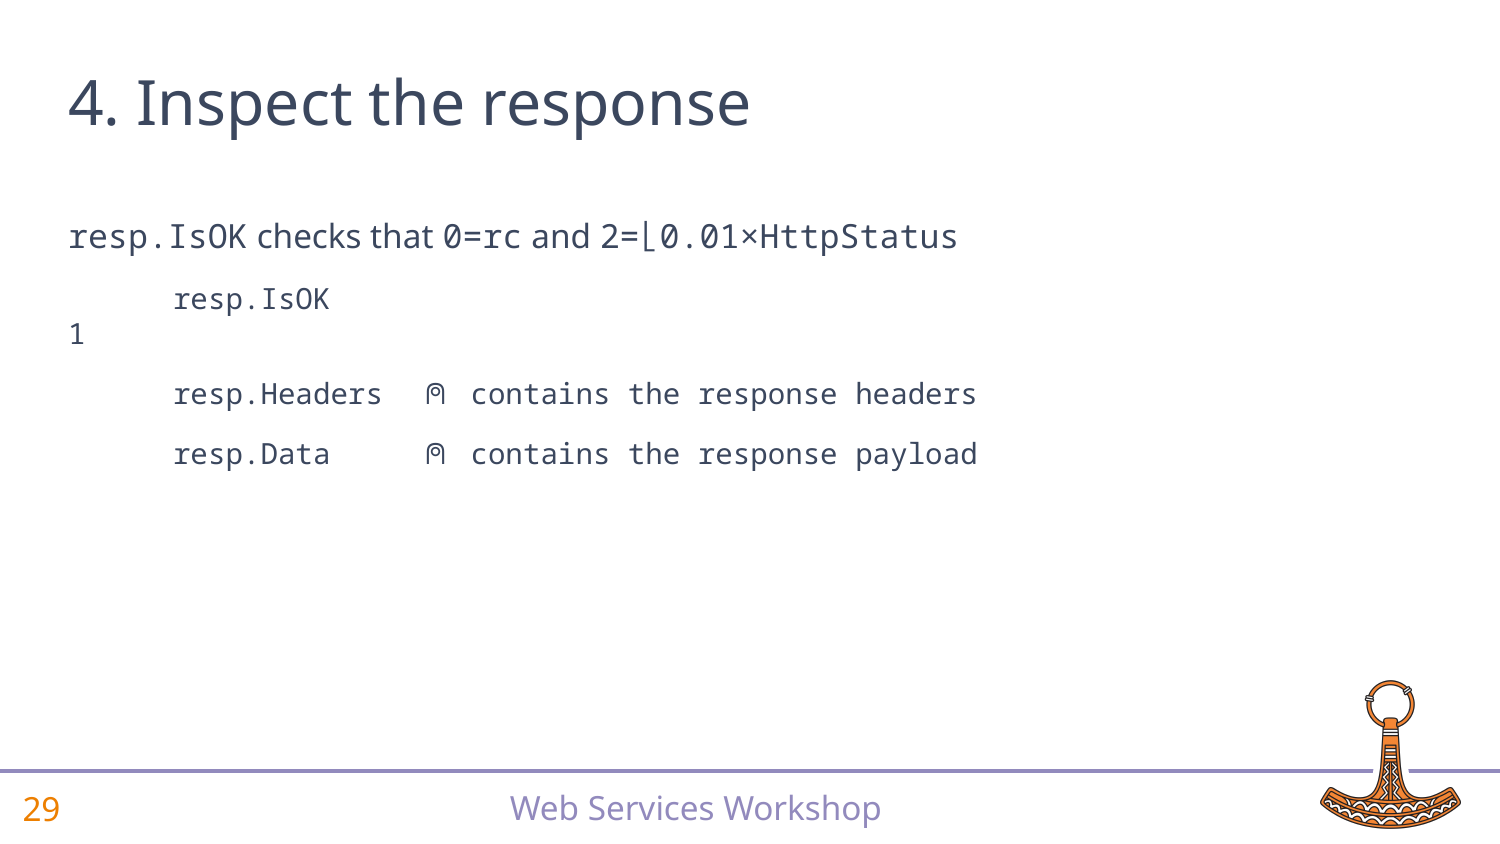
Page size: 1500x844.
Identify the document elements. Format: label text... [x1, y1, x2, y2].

title 4. Inspect the response [53, 43, 1203, 157]
list resp.IsOK checks that 0=rc and 2=⌊0.01×HttpStatus resp.IsOK 1 resp.Headers ⍝ contains the response headers resp.Data ⍝ contains the response payload [53, 207, 1453, 740]
picture [1320, 680, 1461, 829]
